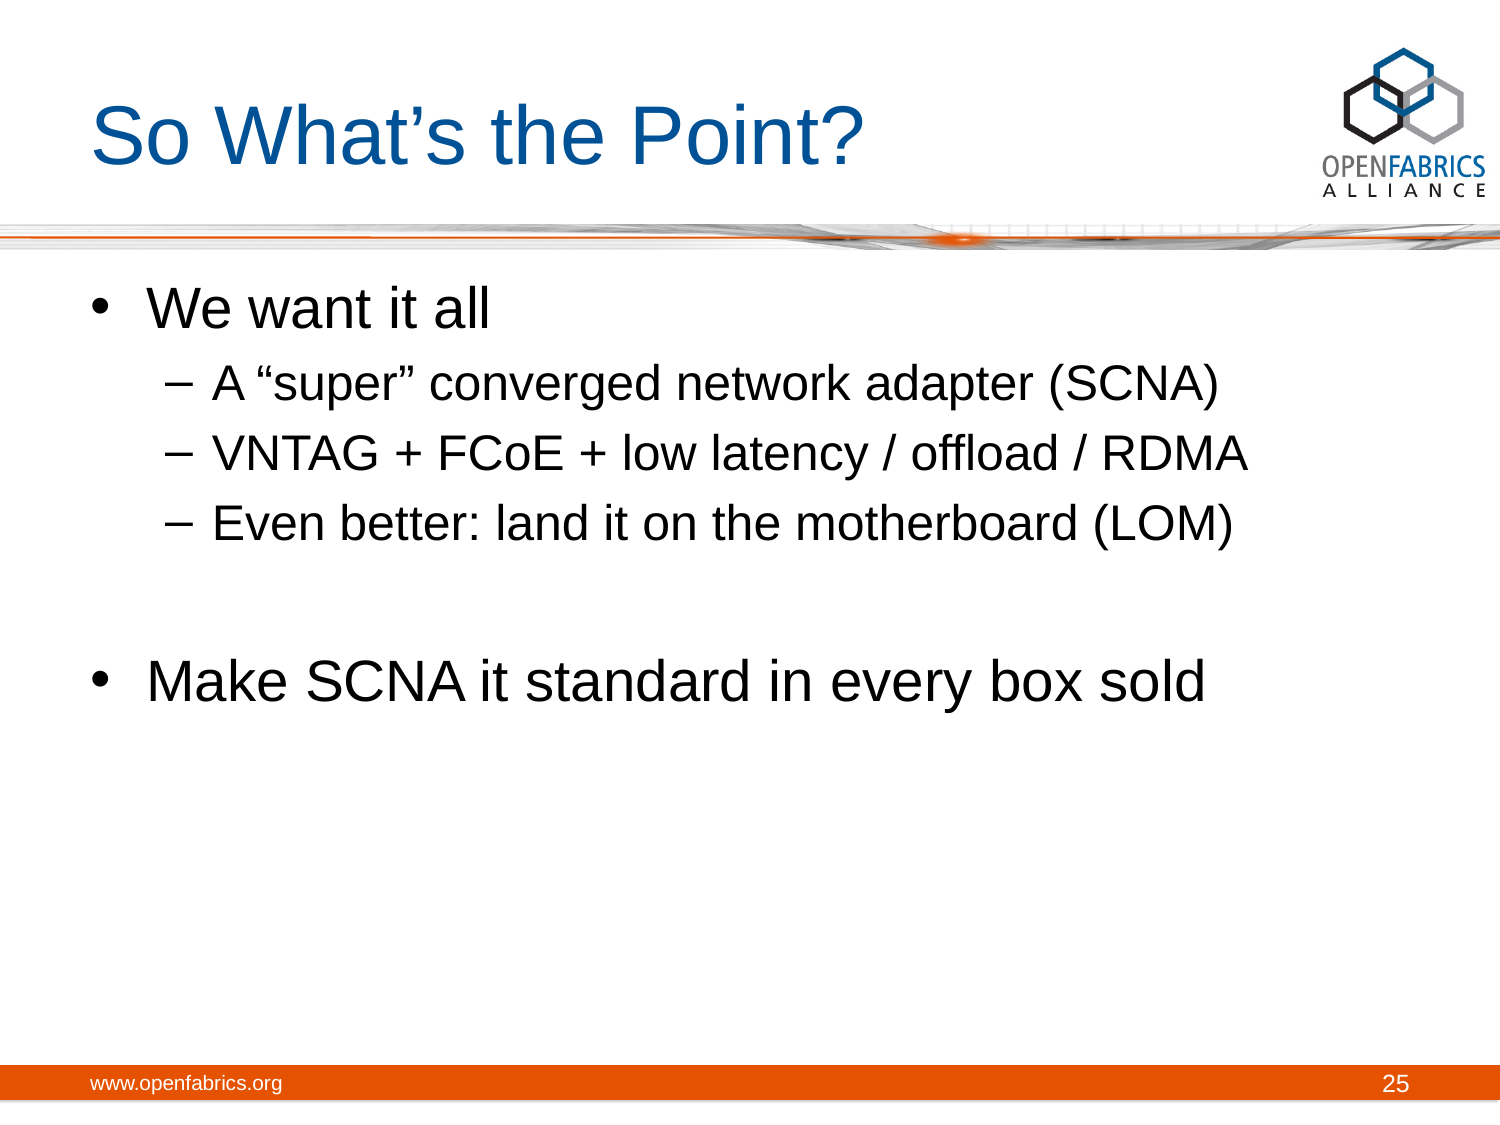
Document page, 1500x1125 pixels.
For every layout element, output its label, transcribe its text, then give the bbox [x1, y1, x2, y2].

slide_number 25 [1074, 1052, 1425, 1113]
picture [1312, 37, 1494, 219]
title So What’s the Point? [74, 37, 1301, 226]
picture [0, 224, 1500, 236]
footer www.openfabrics.org [75, 1052, 550, 1113]
list We want it all A “super” converged network adapter (SCNA) VNTAG + FCoE + low latency / offload / RDMA Even better: land it on the motherboard (LOM) Make SCNA it standard in every box sold [74, 262, 1426, 1026]
picture [0, 239, 1500, 250]
